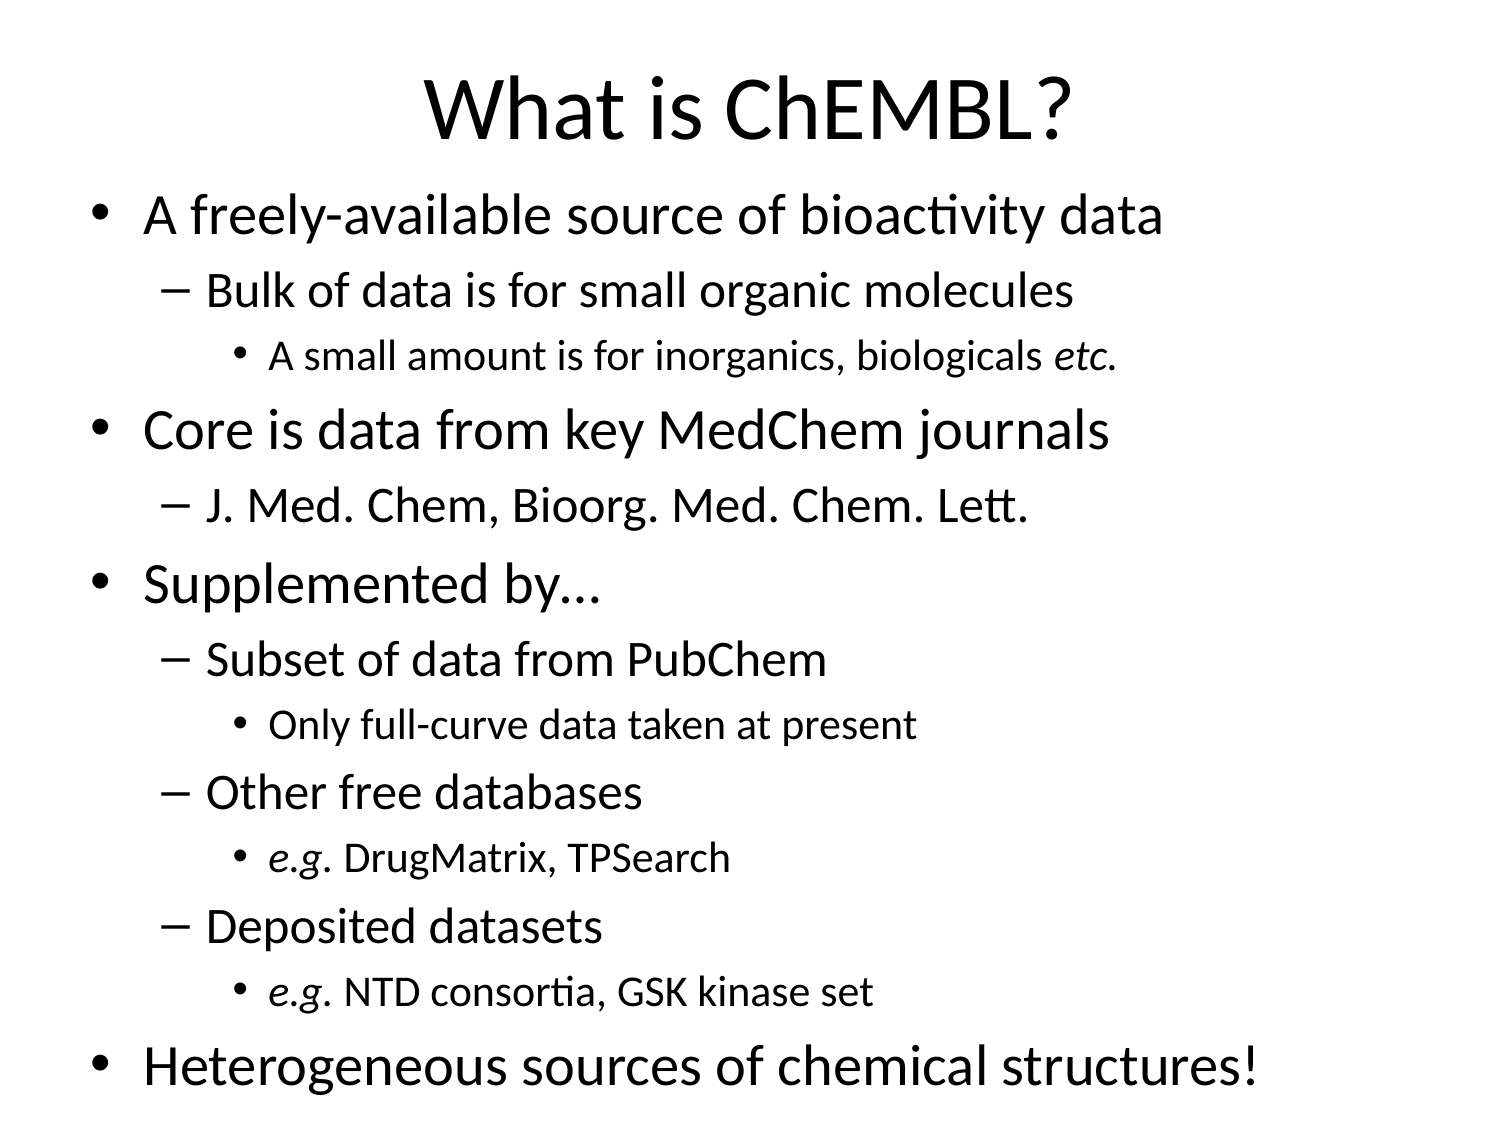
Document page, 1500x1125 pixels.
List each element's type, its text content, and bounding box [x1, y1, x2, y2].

list A freely-available source of bioactivity data Bulk of data is for small organic molecules A small amount is for inorganics, biologicals etc. Core is data from key MedChem journals J. Med. Chem, Bioorg. Med. Chem. Lett. Supplemented by… Subset of data from PubChem Only full-curve data taken at present Other free databases e.g. DrugMatrix, TPSearch Deposited datasets e.g. NTD consortia, GSK kinase set Heterogeneous sources of chemical structures! [75, 168, 1488, 1108]
title What is ChEMBL? [75, 26, 1425, 168]
